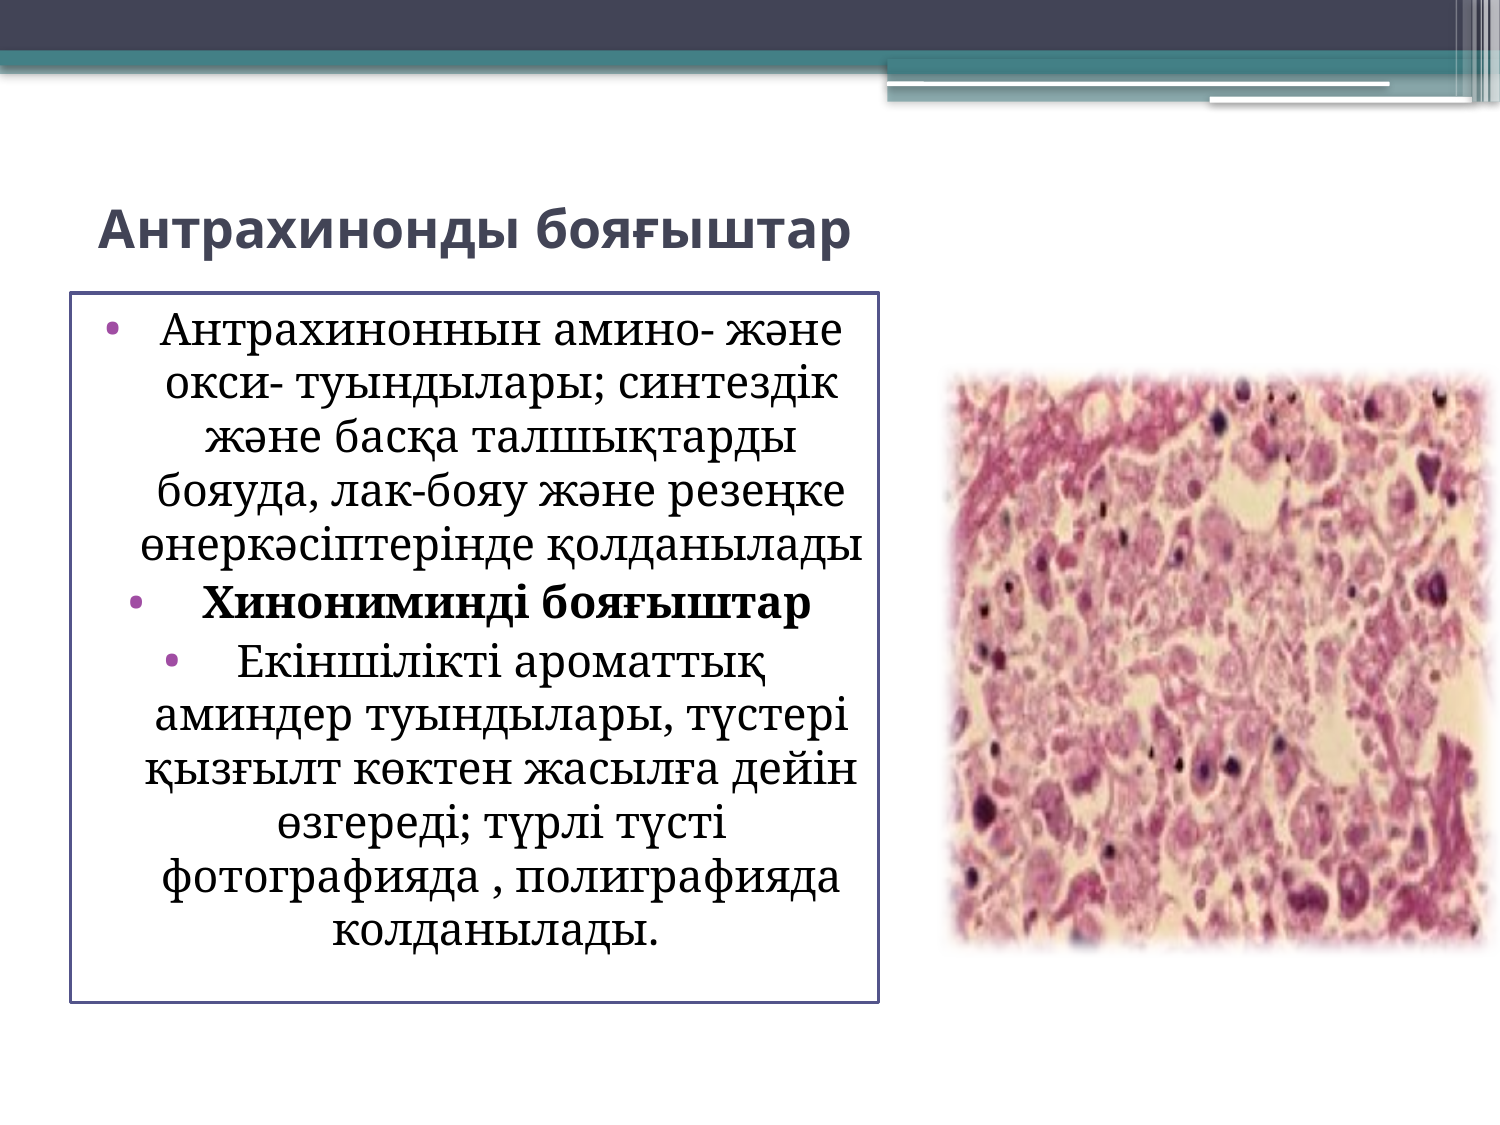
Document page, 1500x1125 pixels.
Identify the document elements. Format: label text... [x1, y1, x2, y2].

picture [937, 363, 1500, 959]
list Антрахиноннын амино- және окси- туындылары; синтездік және басқа талшықтарды бояуда, лак-бояу және резеңке өнеркәсіптерінде қолданылады Хинониминді бояғыштар Eкіншілікті ароматтық аминдер туындылары, түстері қызғылт көктен жасылға дейін өзгереді; түрлі түсті фотографияда , полиграфияда колданылады. [69, 291, 880, 1004]
title Антрахинонды бояғыштар [0, 187, 1151, 363]
